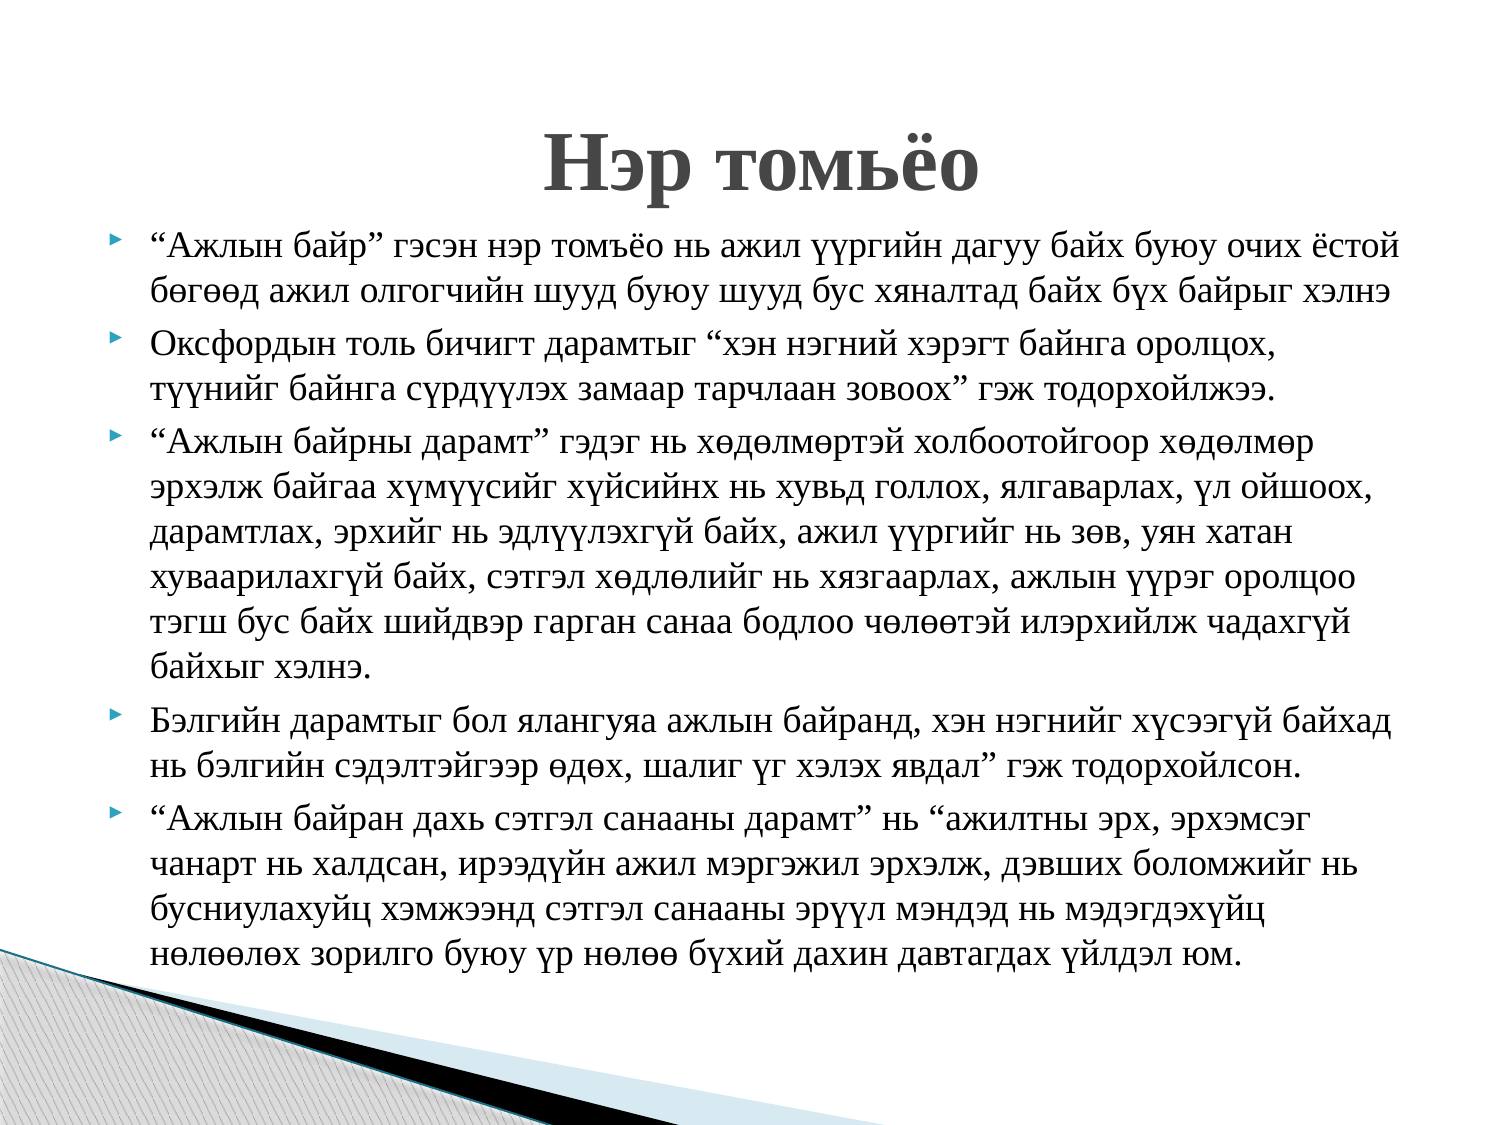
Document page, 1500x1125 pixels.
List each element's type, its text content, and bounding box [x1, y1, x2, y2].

list “Ажлын байр” гэсэн нэр томъёо нь ажил үүргийн дагуу байх буюу очих ёстой бөгөөд ажил олгогчийн шууд буюу шууд бус хяналтад байх бүх байрыг хэлнэ Оксфордын толь бичигт дарамтыг “хэн нэгний хэрэгт байнга оролцох, түүнийг байнга сүрдүүлэх замаар тарчлаан зовоох” гэж тодорхойлжээ. “Ажлын байрны дарамт” гэдэг нь хөдөлмөртэй холбоотойгоор хөдөлмөр эрхэлж байгаа хүмүүсийг хүйсийнх нь хувьд голлох, ялгаварлах, үл ойшоох, дарамтлах, эрхийг нь эдлүүлэхгүй байх, ажил үүргийг нь зөв, уян хатан хуваарилахгүй байх, сэтгэл хөдлөлийг нь хязгаарлах, ажлын үүрэг оролцоо тэгш бус байх шийдвэр гарган санаа бодлоо чөлөөтэй илэрхийлж чадахгүй байхыг хэлнэ. Бэлгийн дарамтыг бол ялангуяа ажлын байранд, хэн нэгнийг хүсээгүй байхад нь бэлгийн сэдэлтэйгээр өдөх, шалиг үг хэлэх явдал” гэж тодорхойлсон. “Ажлын байран дахь сэтгэл санааны дарамт” нь “ажилтны эрх, эрхэмсэг чанарт нь халдсан, ирээдүйн ажил мэргэжил эрхэлж, дэвших боломжийг нь бусниулахуйц хэмжээнд сэтгэл санааны эрүүл мэндэд нь мэдэгдэхүйц нөлөөлөх зорилго буюу үр нөлөө бүхий дахин давтагдах үйлдэл юм. [75, 212, 1425, 1063]
title Нэр томьёо [87, 62, 1438, 250]
